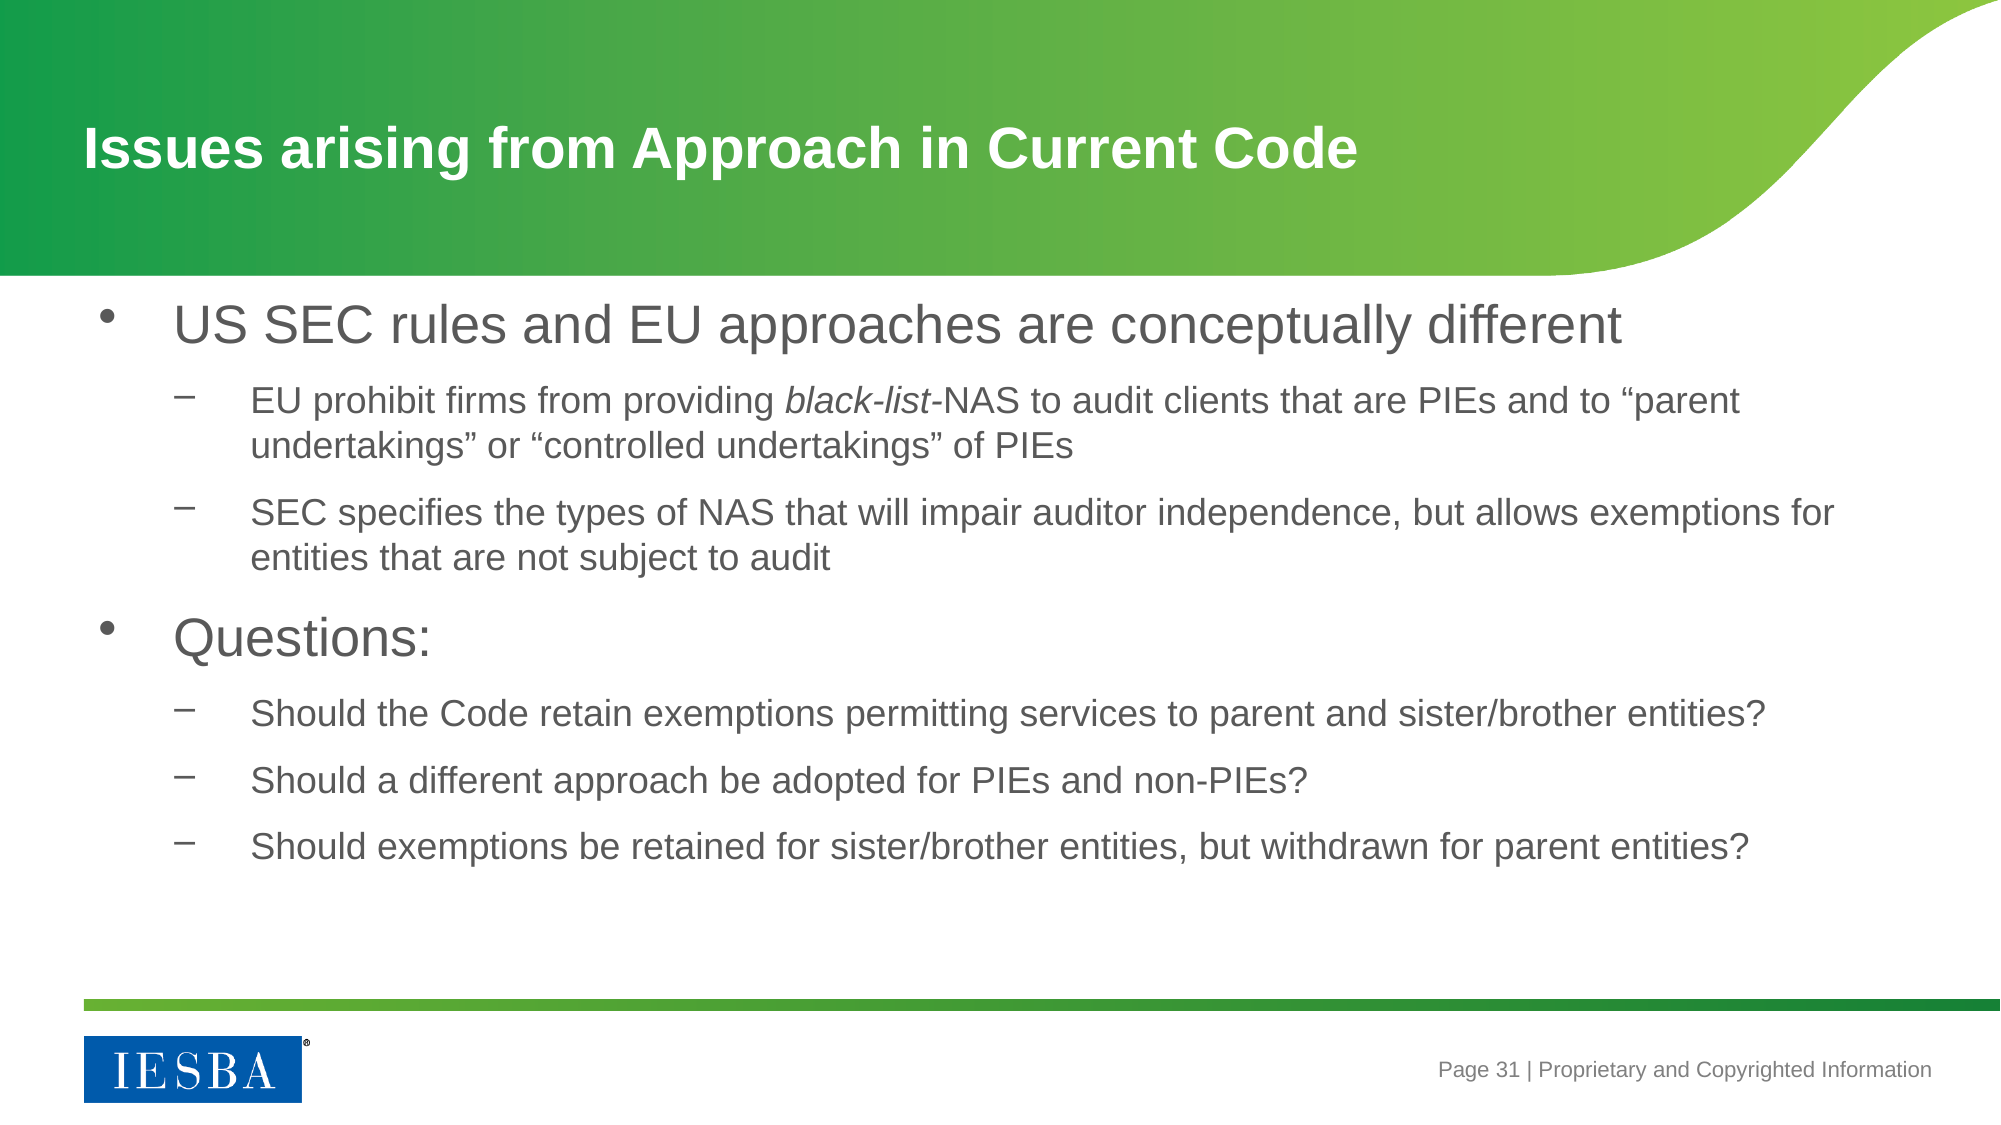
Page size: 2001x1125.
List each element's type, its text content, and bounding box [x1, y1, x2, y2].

list US SEC rules and EU approaches are conceptually different EU prohibit firms from providing black-list-NAS to audit clients that are PIEs and to “parent undertakings” or “controlled undertakings” of PIEs SEC specifies the types of NAS that will impair auditor independence, but allows exemptions for entities that are not subject to audit Questions: Should the Code retain exemptions permitting services to parent and sister/brother entities? Should a different approach be adopted for PIEs and non-PIEs? Should exemptions be retained for sister/brother entities, but withdrawn for parent entities? [83, 282, 1927, 1024]
picture [0, 0, 2000, 276]
title Issues arising from Approach in Current Code [83, 101, 1734, 189]
picture [84, 1036, 310, 1103]
